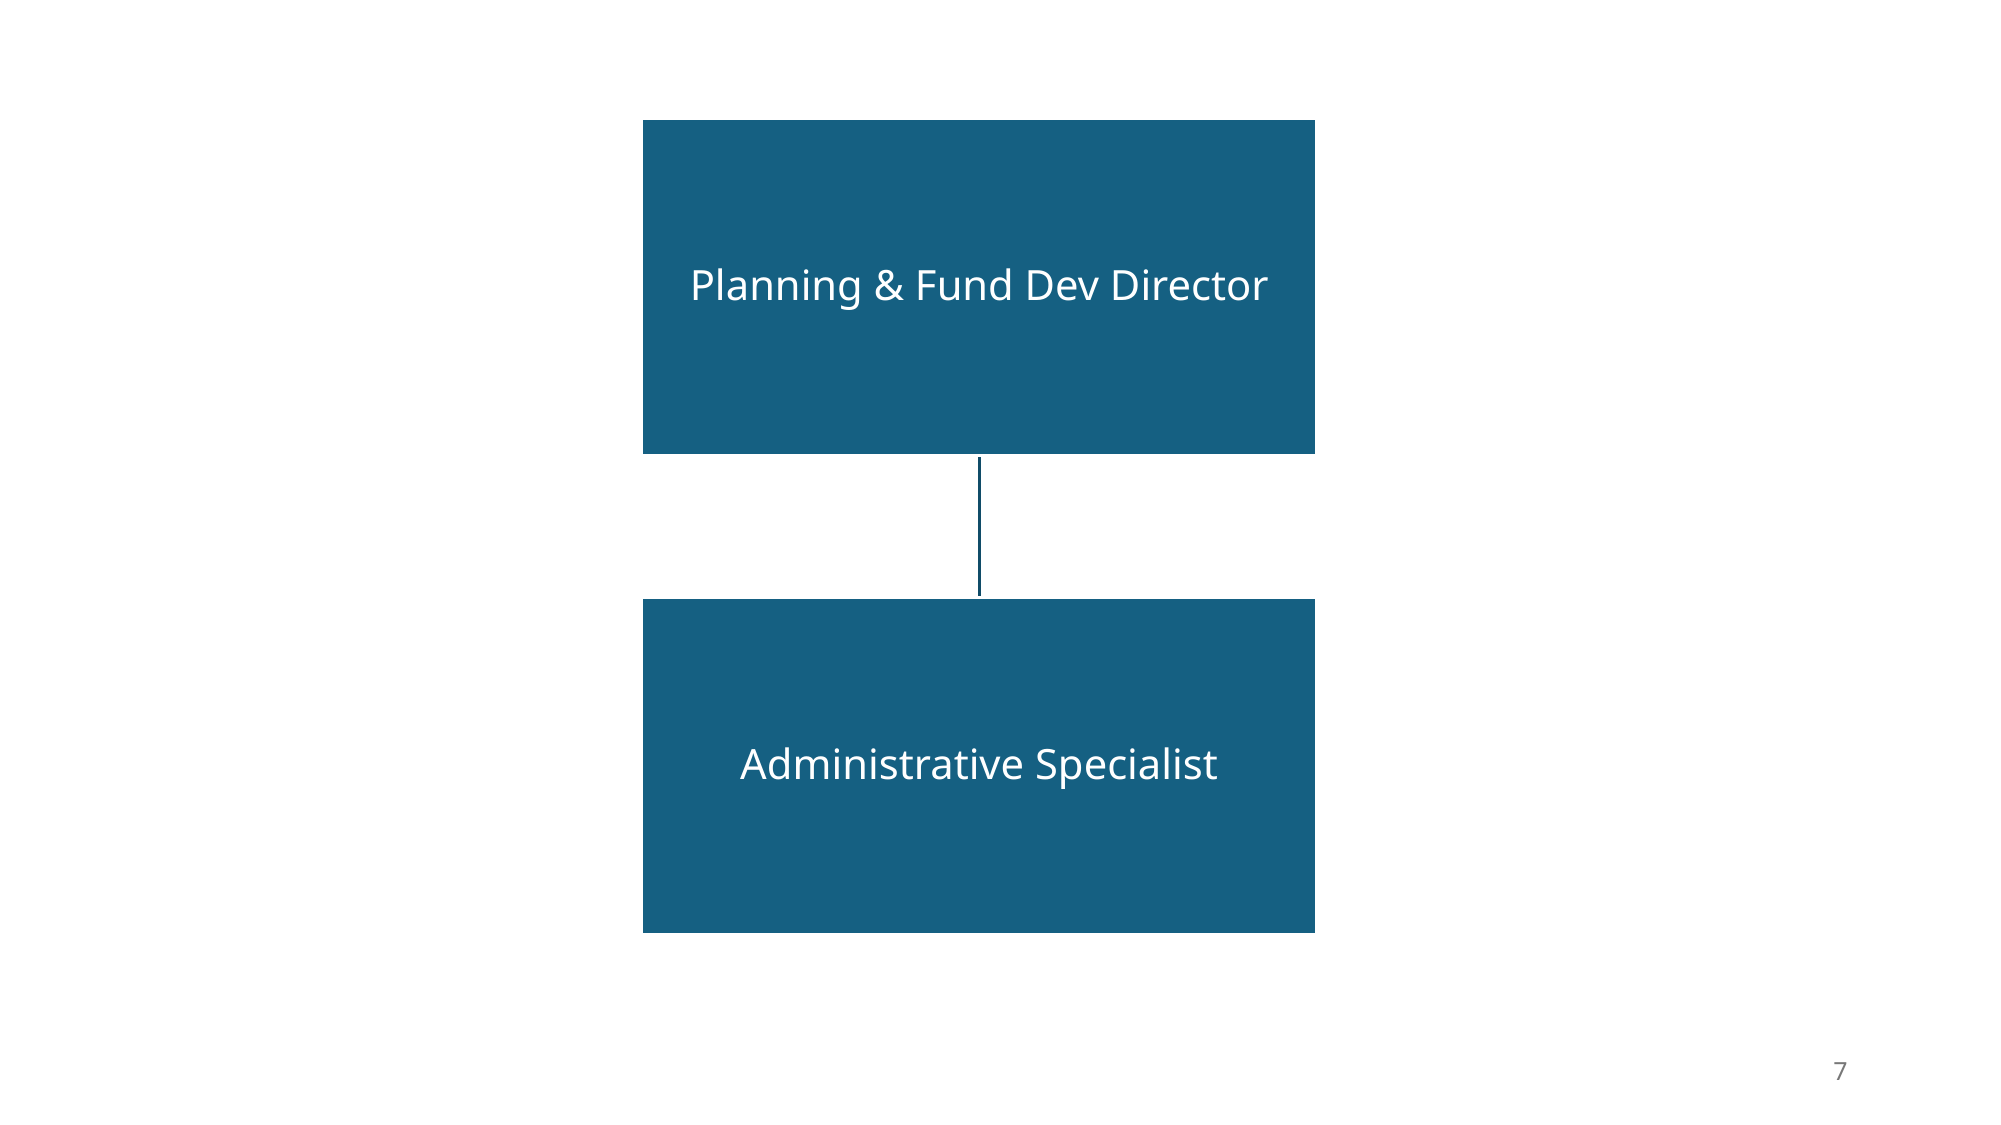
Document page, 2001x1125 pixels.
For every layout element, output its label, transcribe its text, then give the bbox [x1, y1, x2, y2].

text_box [332, 117, 1626, 937]
slide_number 7 [1412, 1042, 1863, 1103]
